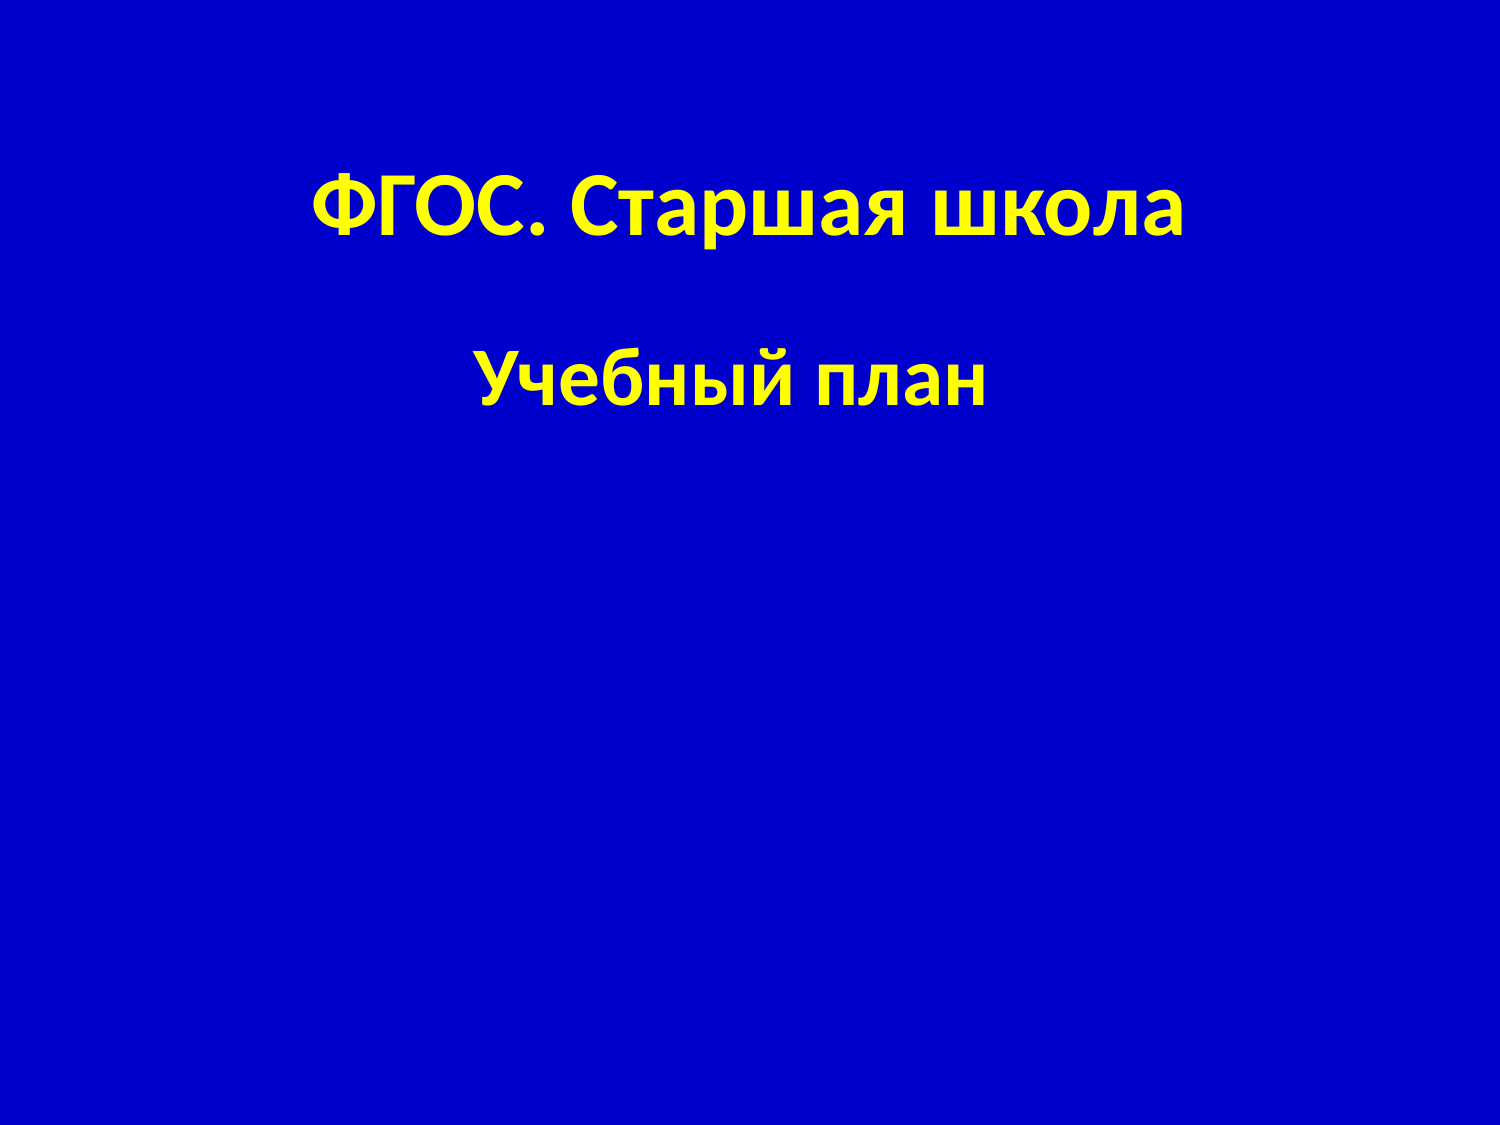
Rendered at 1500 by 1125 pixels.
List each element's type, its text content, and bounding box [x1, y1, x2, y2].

subtitle Учебный план [206, 314, 1257, 602]
title ФГОС. Старшая школа [112, 78, 1388, 320]
